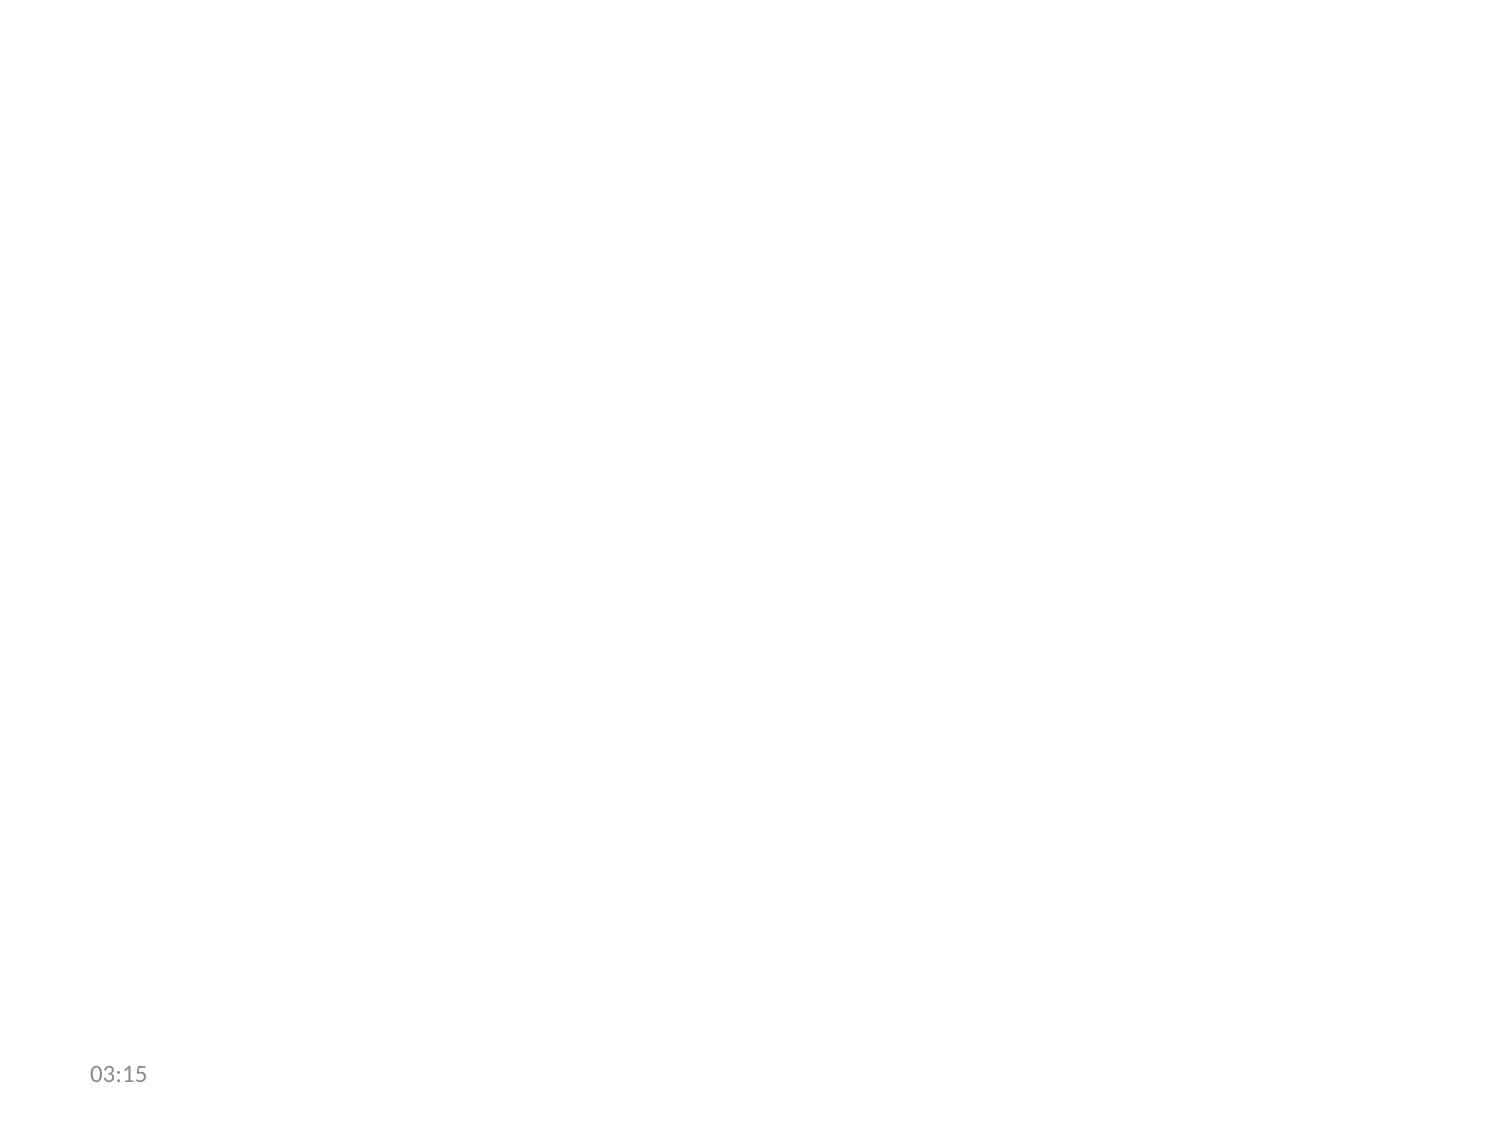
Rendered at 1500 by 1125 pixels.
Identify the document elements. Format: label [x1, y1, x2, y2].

slide_number [75, 1042, 425, 1103]
